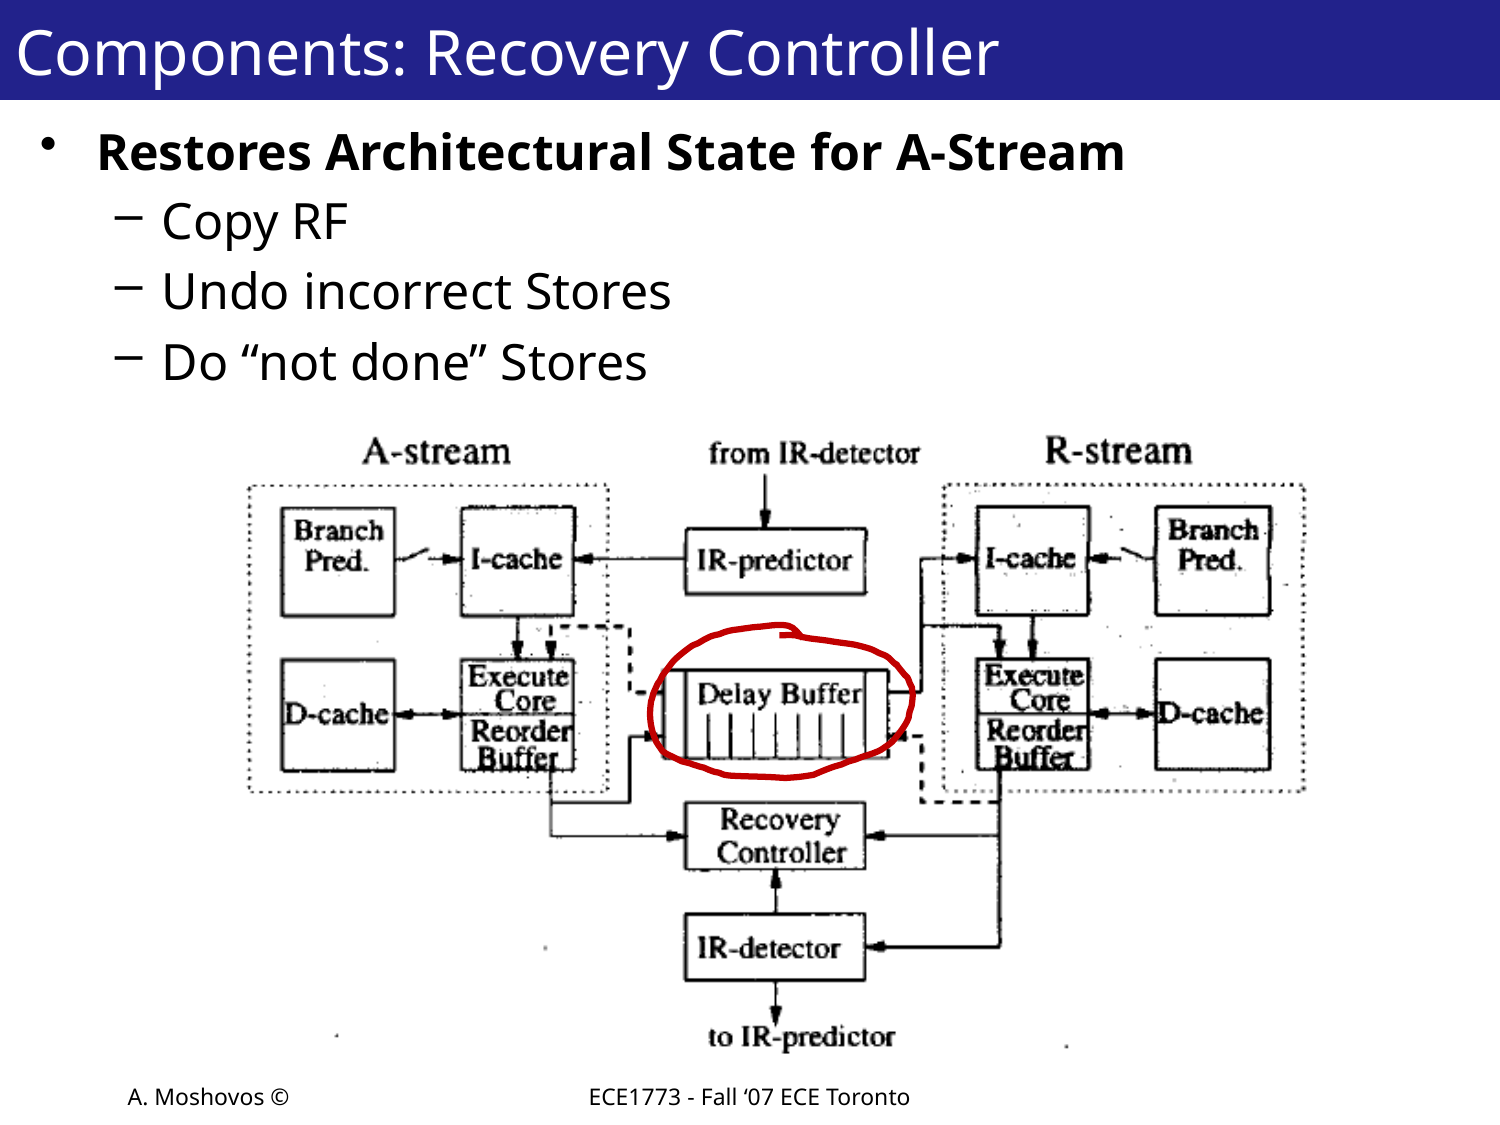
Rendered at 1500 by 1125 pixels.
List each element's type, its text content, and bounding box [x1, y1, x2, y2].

list Restores Architectural State for A-Stream Copy RF Undo incorrect Stores Do “not done” Stores [24, 112, 1476, 1076]
slide_number A. Moshovos © [112, 1074, 426, 1125]
footer ECE1773 - Fall ‘07 ECE Toronto [487, 1074, 1013, 1125]
title Components: Recovery Controller [0, 0, 1500, 101]
picture [212, 421, 1326, 1063]
